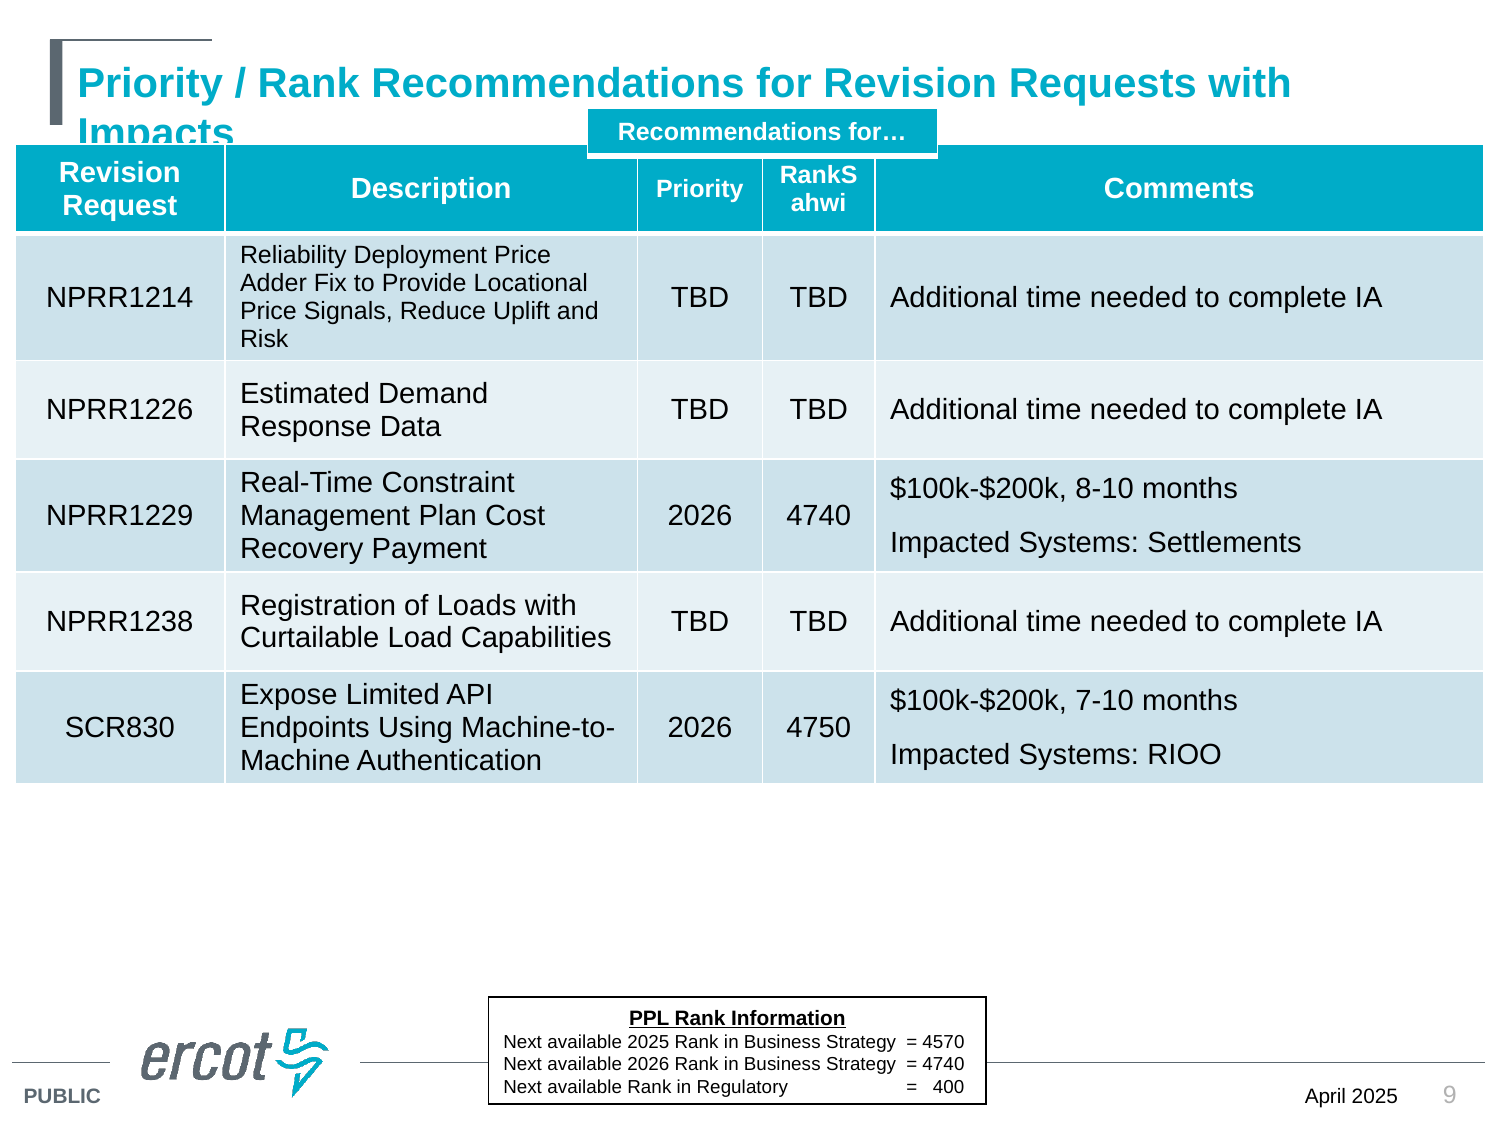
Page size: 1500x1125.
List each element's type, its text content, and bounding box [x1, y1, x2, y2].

table_cell 4740 [763, 460, 874, 571]
table_cell NPRR1226 [16, 361, 224, 458]
table_header Revision Request [16, 145, 224, 231]
table_cell Additional time needed to complete IA [876, 573, 1483, 670]
picture [137, 1024, 332, 1100]
table_cell Reliability Deployment Price Adder Fix to Provide Locational Price Signals, Reduce Uplift and Risk [226, 236, 637, 360]
table_cell Real-Time Constraint Management Plan Cost Recovery Payment [226, 460, 637, 571]
table_cell TBD [763, 236, 874, 360]
table_header Comments [876, 145, 1483, 231]
table_cell TBD [763, 573, 874, 670]
table_header Recommendations for… [588, 109, 937, 153]
table_cell Additional time needed to complete IA [876, 236, 1483, 360]
table_cell SCR830 [16, 672, 224, 783]
table_cell 2026 [638, 672, 762, 783]
table_cell Estimated Demand Response Data [226, 361, 637, 458]
table_header RankSahwi [763, 159, 874, 231]
table_cell TBD [638, 361, 762, 458]
table_cell Registration of Loads with Curtailable Load Capabilities [226, 573, 637, 670]
table_cell TBD [763, 361, 874, 458]
table_cell 2026 [638, 460, 762, 571]
table_cell $100k-$200k, 8-10 months Impacted Systems: Settlements [876, 460, 1483, 571]
table_header Priority [638, 159, 762, 231]
table_cell TBD [638, 573, 762, 670]
text_box PPL Rank Information Next available 2025 Rank in Business Strategy = 4570 Next available 2026 Rank in Business Strategy = 4740 Next available Rank in Regulatory = 400 [488, 997, 987, 1105]
table_cell Additional time needed to complete IA [876, 361, 1483, 458]
table_cell NPRR1214 [16, 236, 224, 360]
table_cell 4750 [763, 672, 874, 783]
table_cell NPRR1238 [16, 573, 224, 670]
table_cell $100k-$200k, 7-10 months Impacted Systems: RIOO [876, 672, 1483, 783]
title Priority / Rank Recommendations for Revision Requests with Impacts [62, 48, 1475, 134]
table_cell Expose Limited API Endpoints Using Machine-to-Machine Authentication [226, 672, 637, 783]
table_cell TBD [638, 236, 762, 360]
table_cell NPRR1229 [16, 460, 224, 571]
slide_number 9 [1412, 1076, 1488, 1112]
table_header Description [226, 145, 637, 231]
